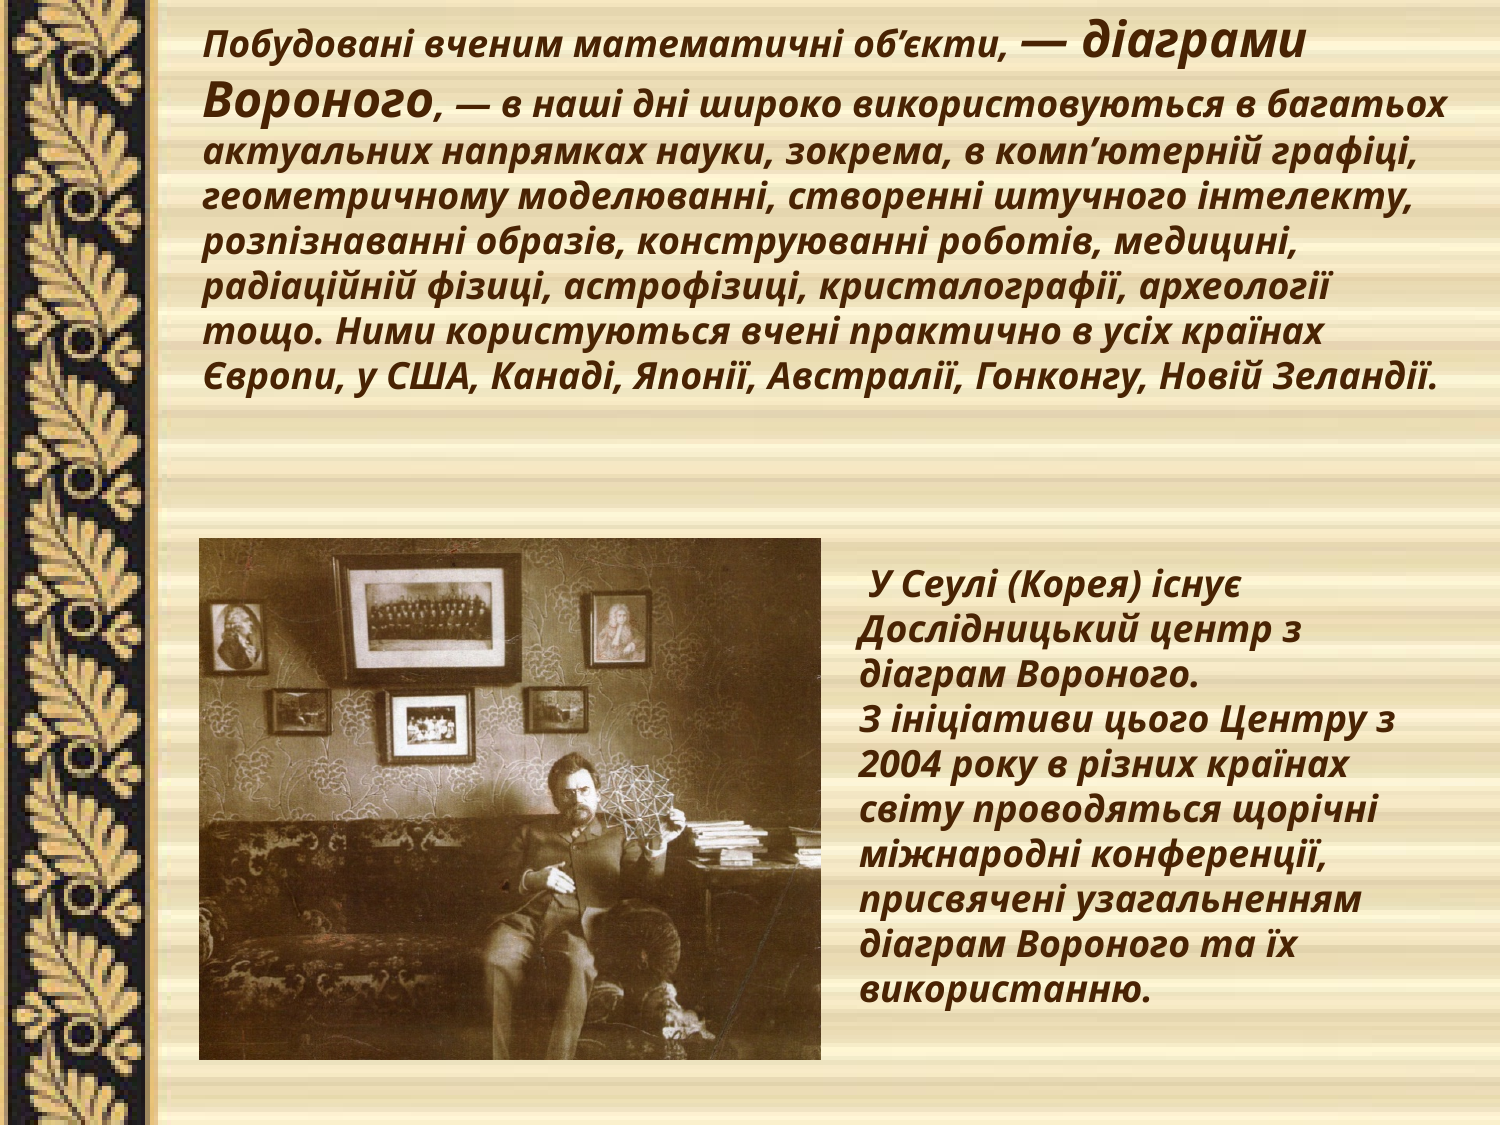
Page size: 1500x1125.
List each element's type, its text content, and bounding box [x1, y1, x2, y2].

picture [0, 0, 1500, 1125]
text_box Побудовані вченим математичні об’єкти, — діаграми Вороного, — в наші дні широко використовуються в багатьох актуальних напрямках науки, зокрема, в комп’ютерній графіці, геометричному моделюванні, створенні штучного інтелекту, розпізнаванні образів, конструюванні роботів, медицині, радіаційній фізиці, астрофізиці, кристалографії, археології тощо. Ними користуються вчені практично в усіх країнах Європи, у США, Канаді, Японії, Австралії, Гонконгу, Новій Зеландії. [187, 0, 1465, 405]
text_box У Сеулі (Корея) існує Дослідницький центр з діаграм Вороного. З ініціативи цього Центру з 2004 року в різних країнах світу проводяться щорічні міжнародні конференції, присвячені узагальненням діаграм Вороного та їх використанню. [843, 552, 1465, 1018]
